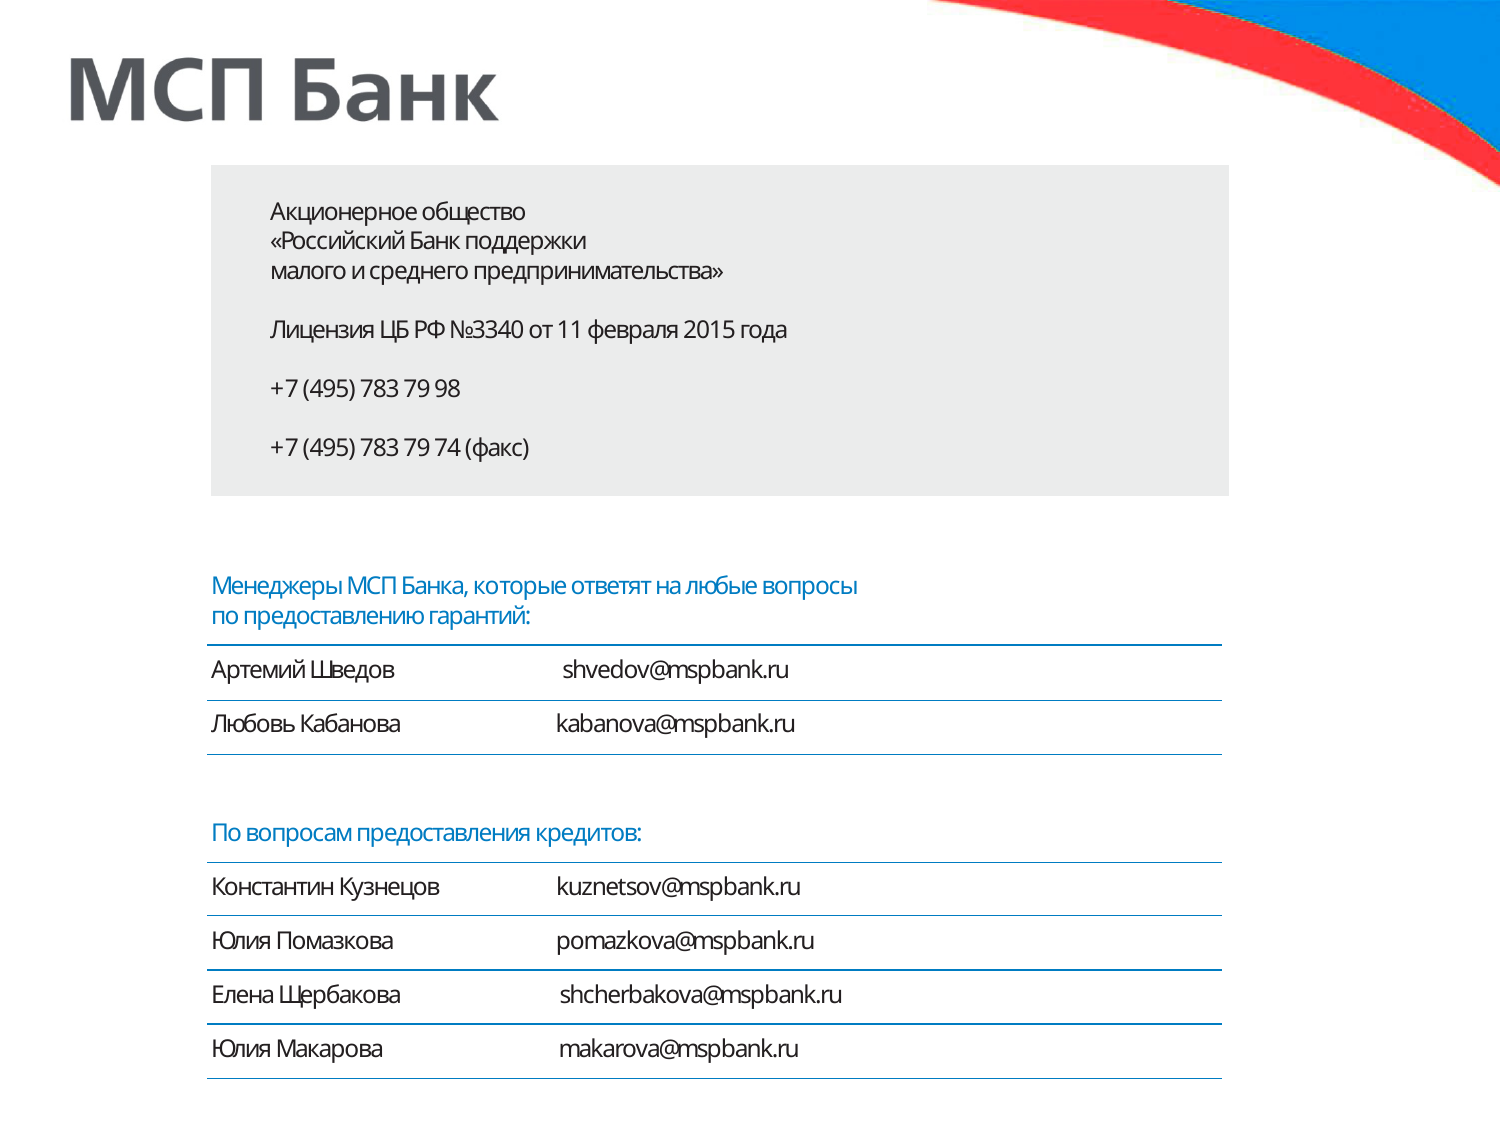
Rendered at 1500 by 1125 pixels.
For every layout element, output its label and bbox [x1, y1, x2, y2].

picture [41, 36, 522, 144]
picture [206, 0, 1500, 1079]
